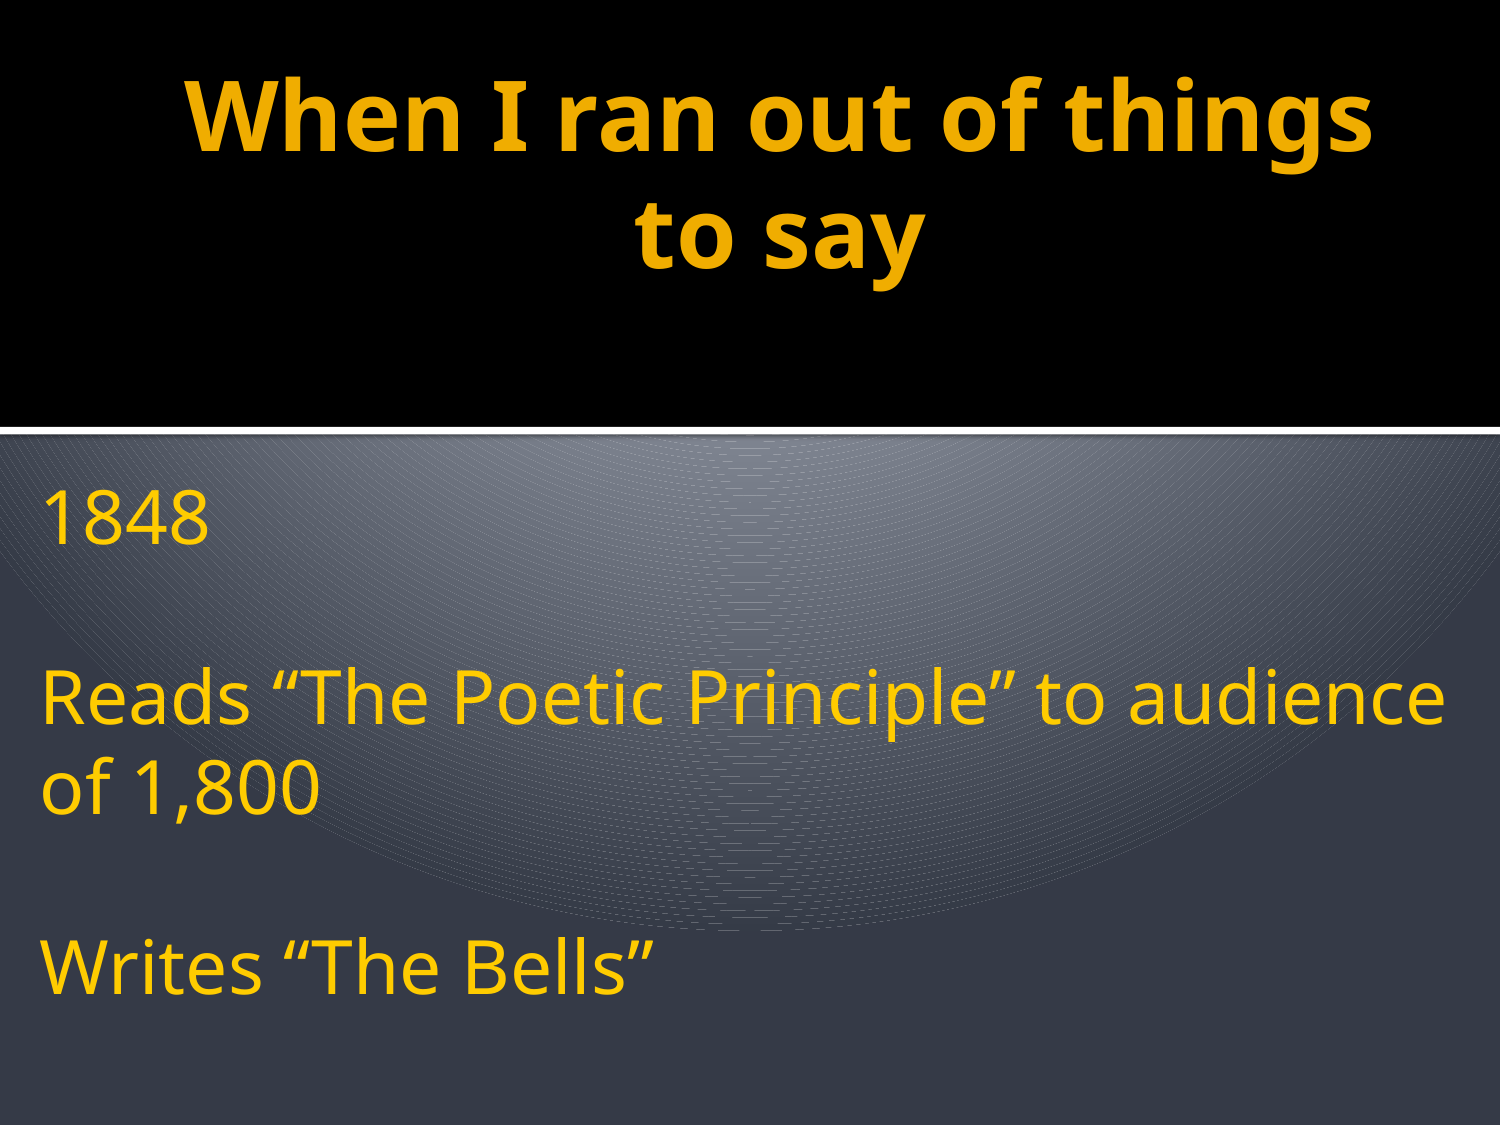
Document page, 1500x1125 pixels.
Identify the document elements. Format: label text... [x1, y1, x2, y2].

text_box 1848 Reads “The Poetic Principle” to audience of 1,800 Writes “The Bells” [24, 462, 1475, 1018]
title When I ran out of things to say [123, 19, 1438, 288]
